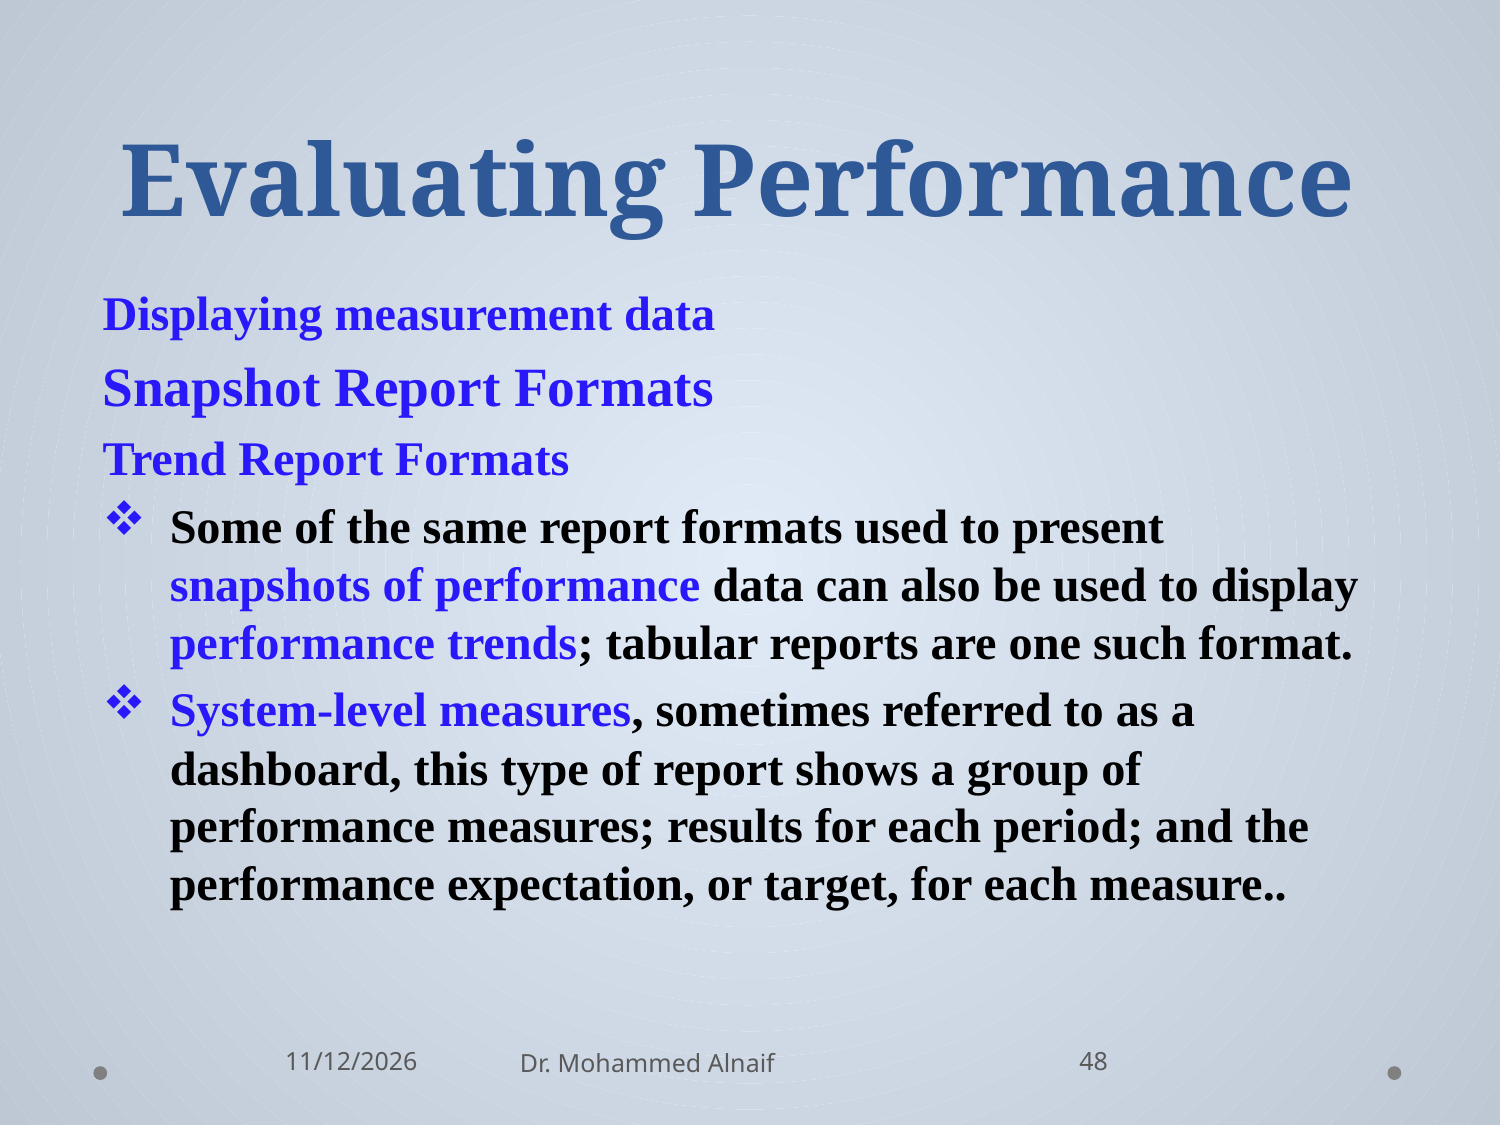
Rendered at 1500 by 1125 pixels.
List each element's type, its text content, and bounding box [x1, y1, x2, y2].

subtitle Displaying measurement data Snapshot Report Formats Trend Report Formats Some of the same report formats used to present snapshots of performance data can also be used to display performance trends; tabular reports are one such format. System-level measures, sometimes referred to as a dashboard, this type of report shows a group of performance measures; results for each period; and the performance expectation, or target, for each measure.. [87, 275, 1388, 1001]
slide_number 48 [1074, 1025, 1425, 1100]
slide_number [75, 1025, 425, 1100]
title Evaluating Performance [100, 78, 1376, 244]
footer Dr. Mohammed Alnaif [512, 1025, 988, 1100]
